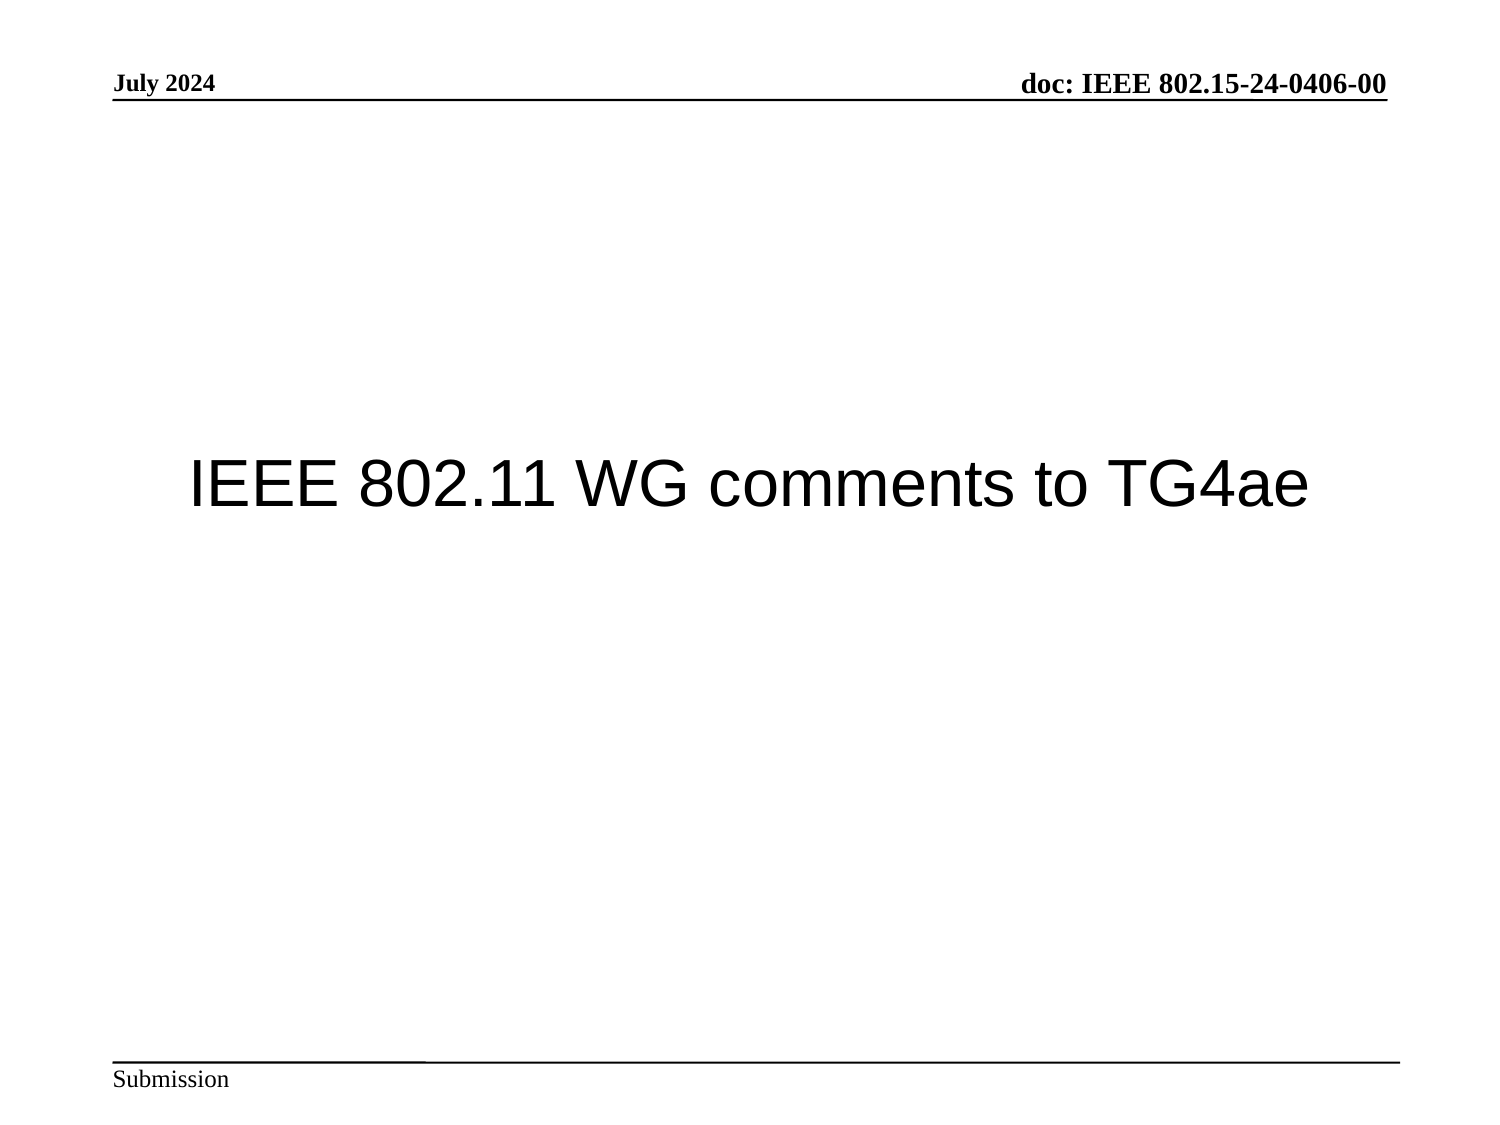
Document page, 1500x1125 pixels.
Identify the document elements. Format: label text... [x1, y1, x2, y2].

subtitle IEEE 802.11 WG comments to TG4ae [75, 44, 1425, 916]
